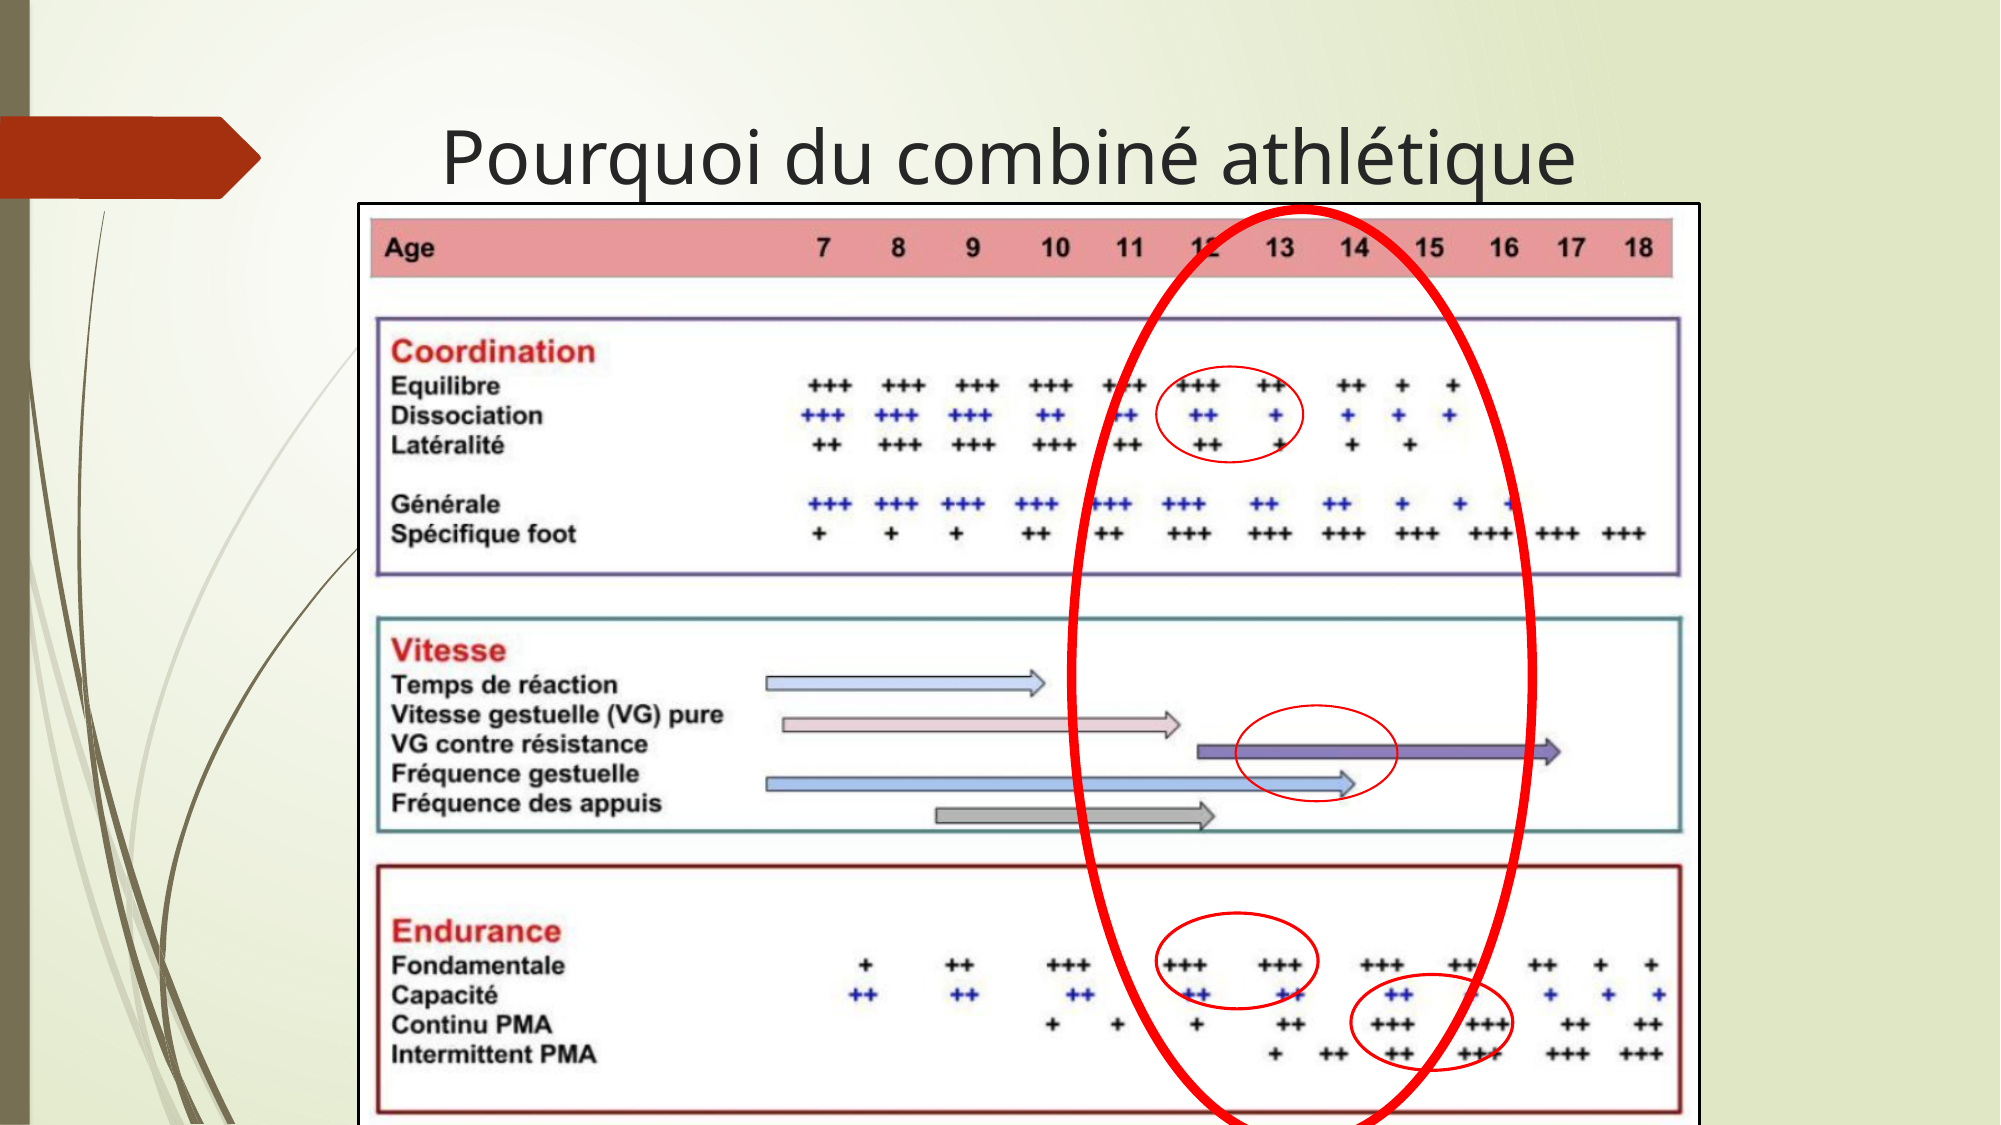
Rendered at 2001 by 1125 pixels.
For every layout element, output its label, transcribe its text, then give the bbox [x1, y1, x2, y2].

picture [359, 204, 1698, 1125]
title Pourquoi du combiné athlétique [425, 102, 1887, 313]
